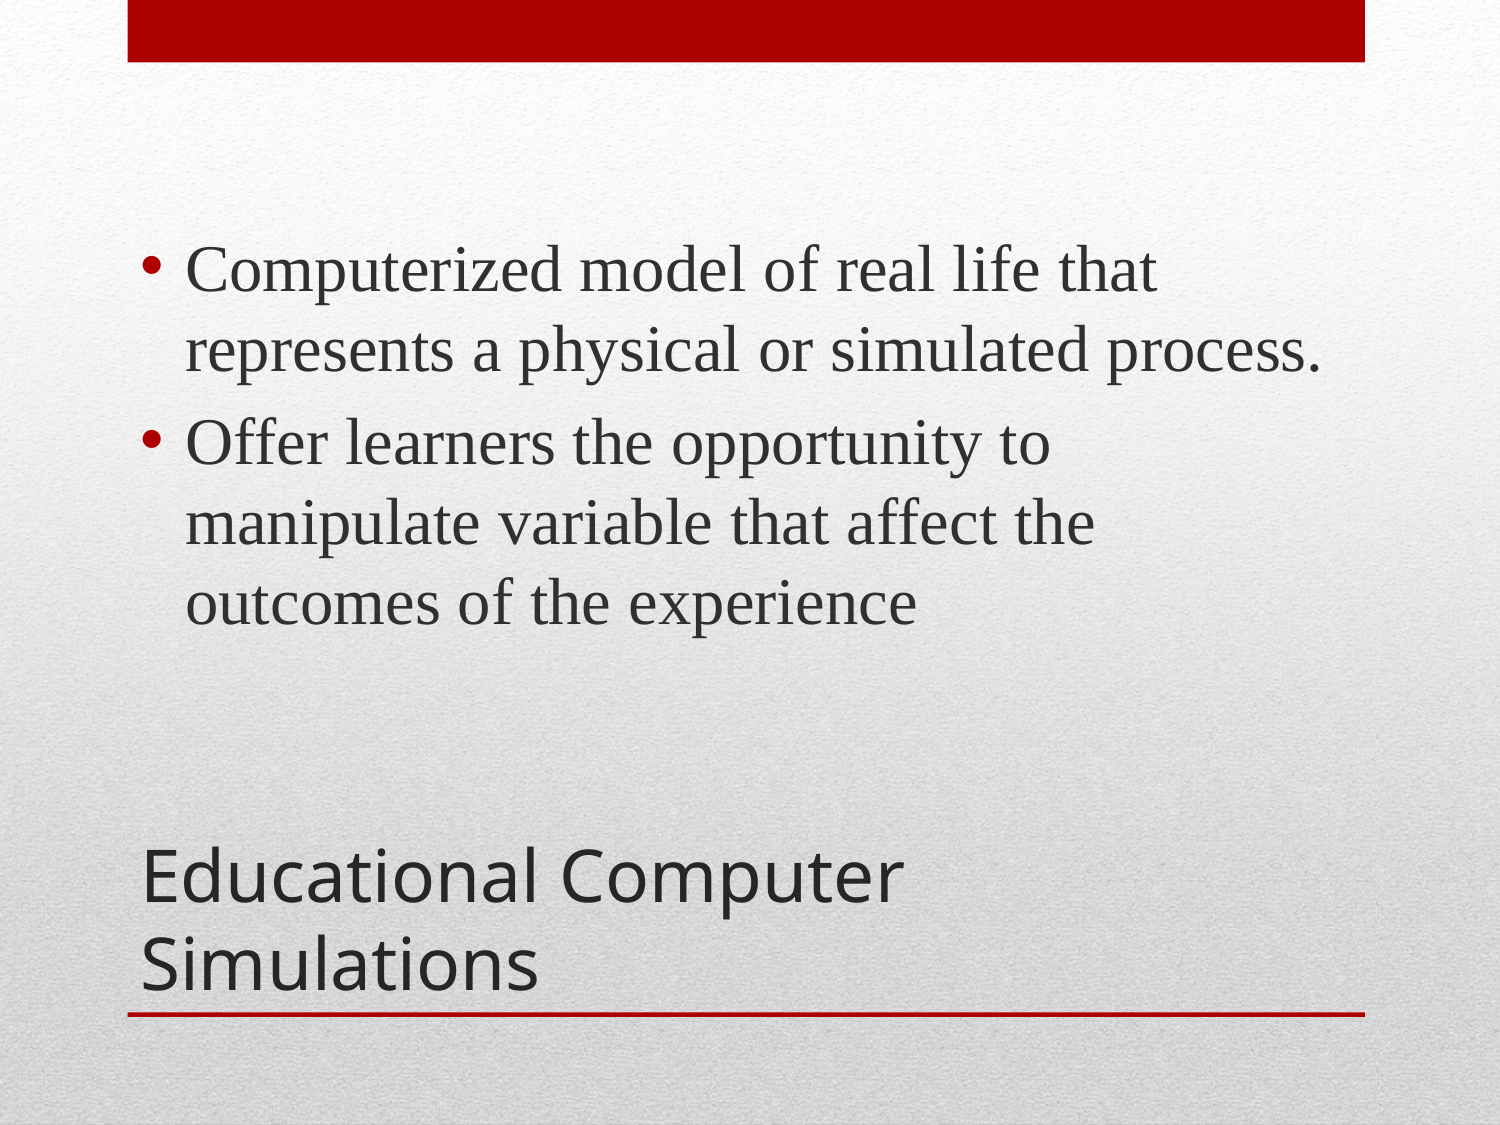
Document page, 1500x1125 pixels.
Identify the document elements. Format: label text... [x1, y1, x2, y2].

title Educational Computer Simulations [125, 750, 1238, 1013]
list Computerized model of real life that represents a physical or simulated process. Offer learners the opportunity to manipulate variable that affect the outcomes of the experience [125, 112, 1363, 750]
